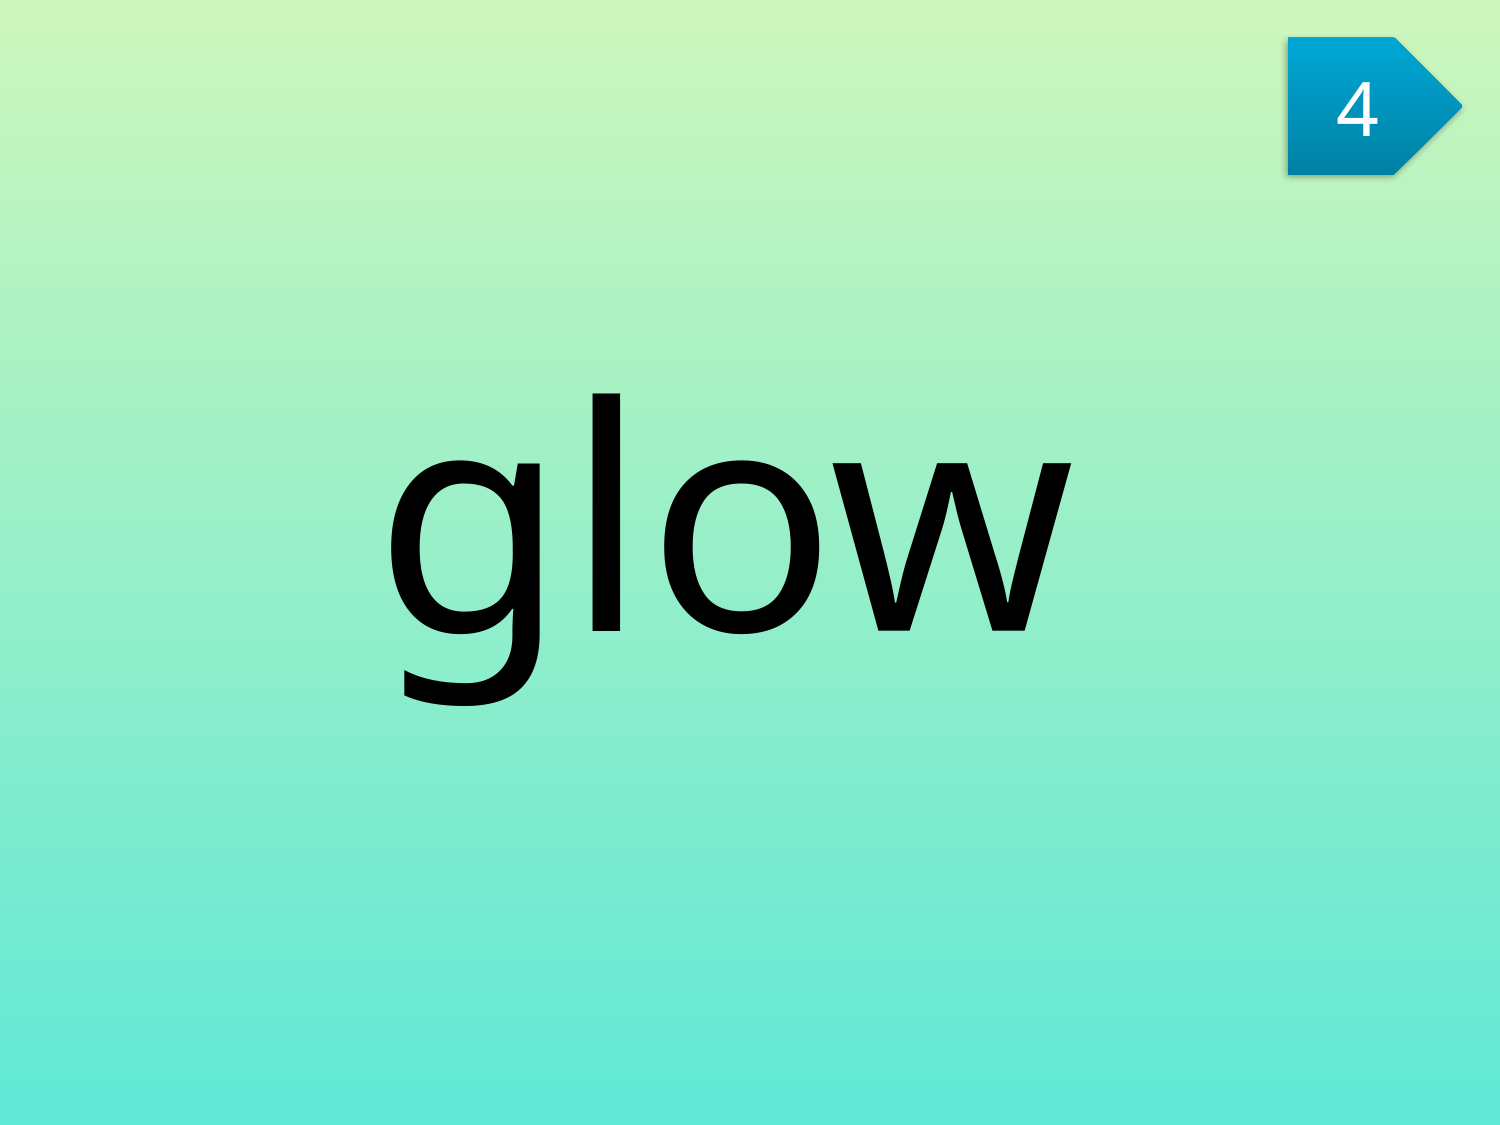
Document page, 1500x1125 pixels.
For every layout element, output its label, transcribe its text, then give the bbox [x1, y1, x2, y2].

text_box 4 [1287, 37, 1463, 175]
title glow [50, 412, 1400, 600]
